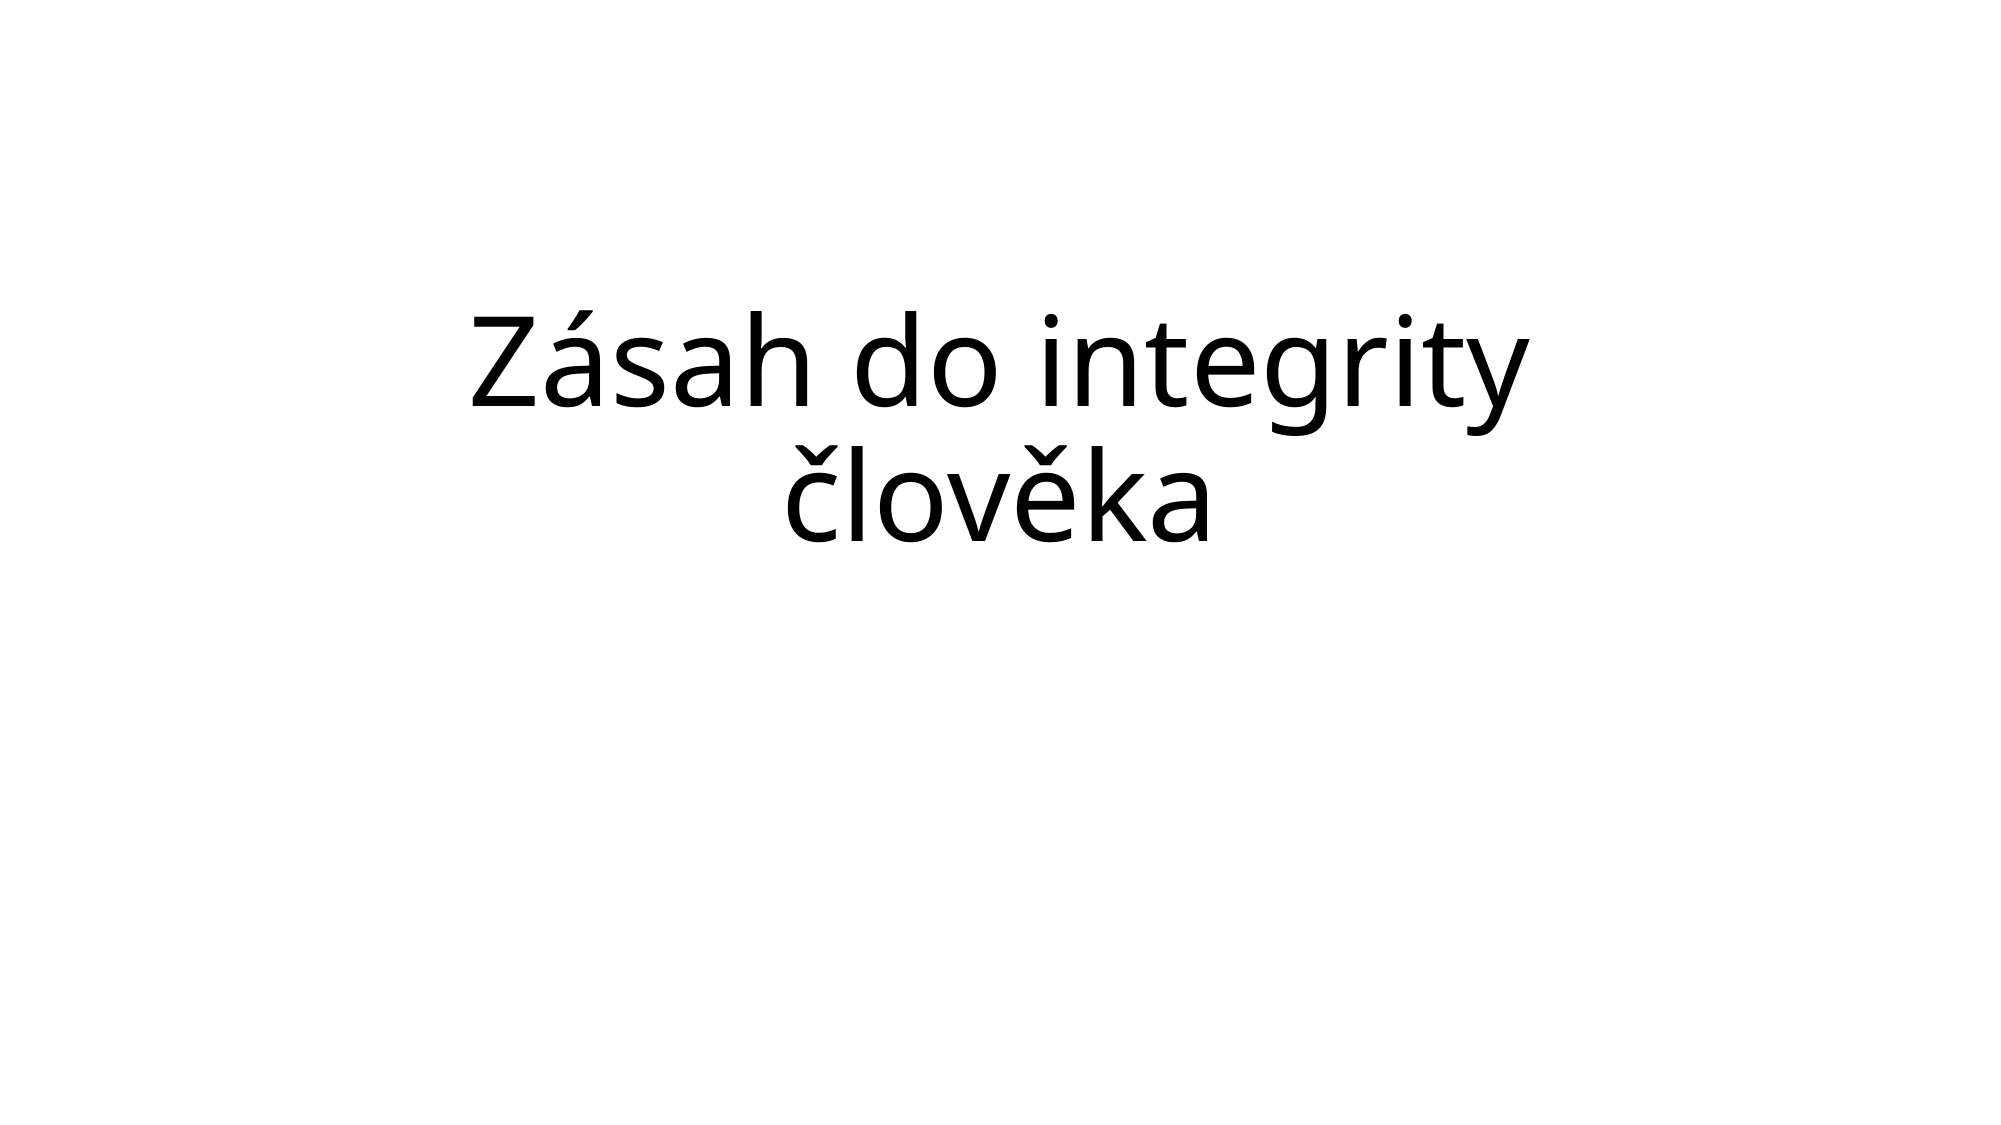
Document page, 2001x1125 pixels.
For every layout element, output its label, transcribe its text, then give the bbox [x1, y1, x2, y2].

title Zásah do integrity člověka [249, 184, 1750, 576]
